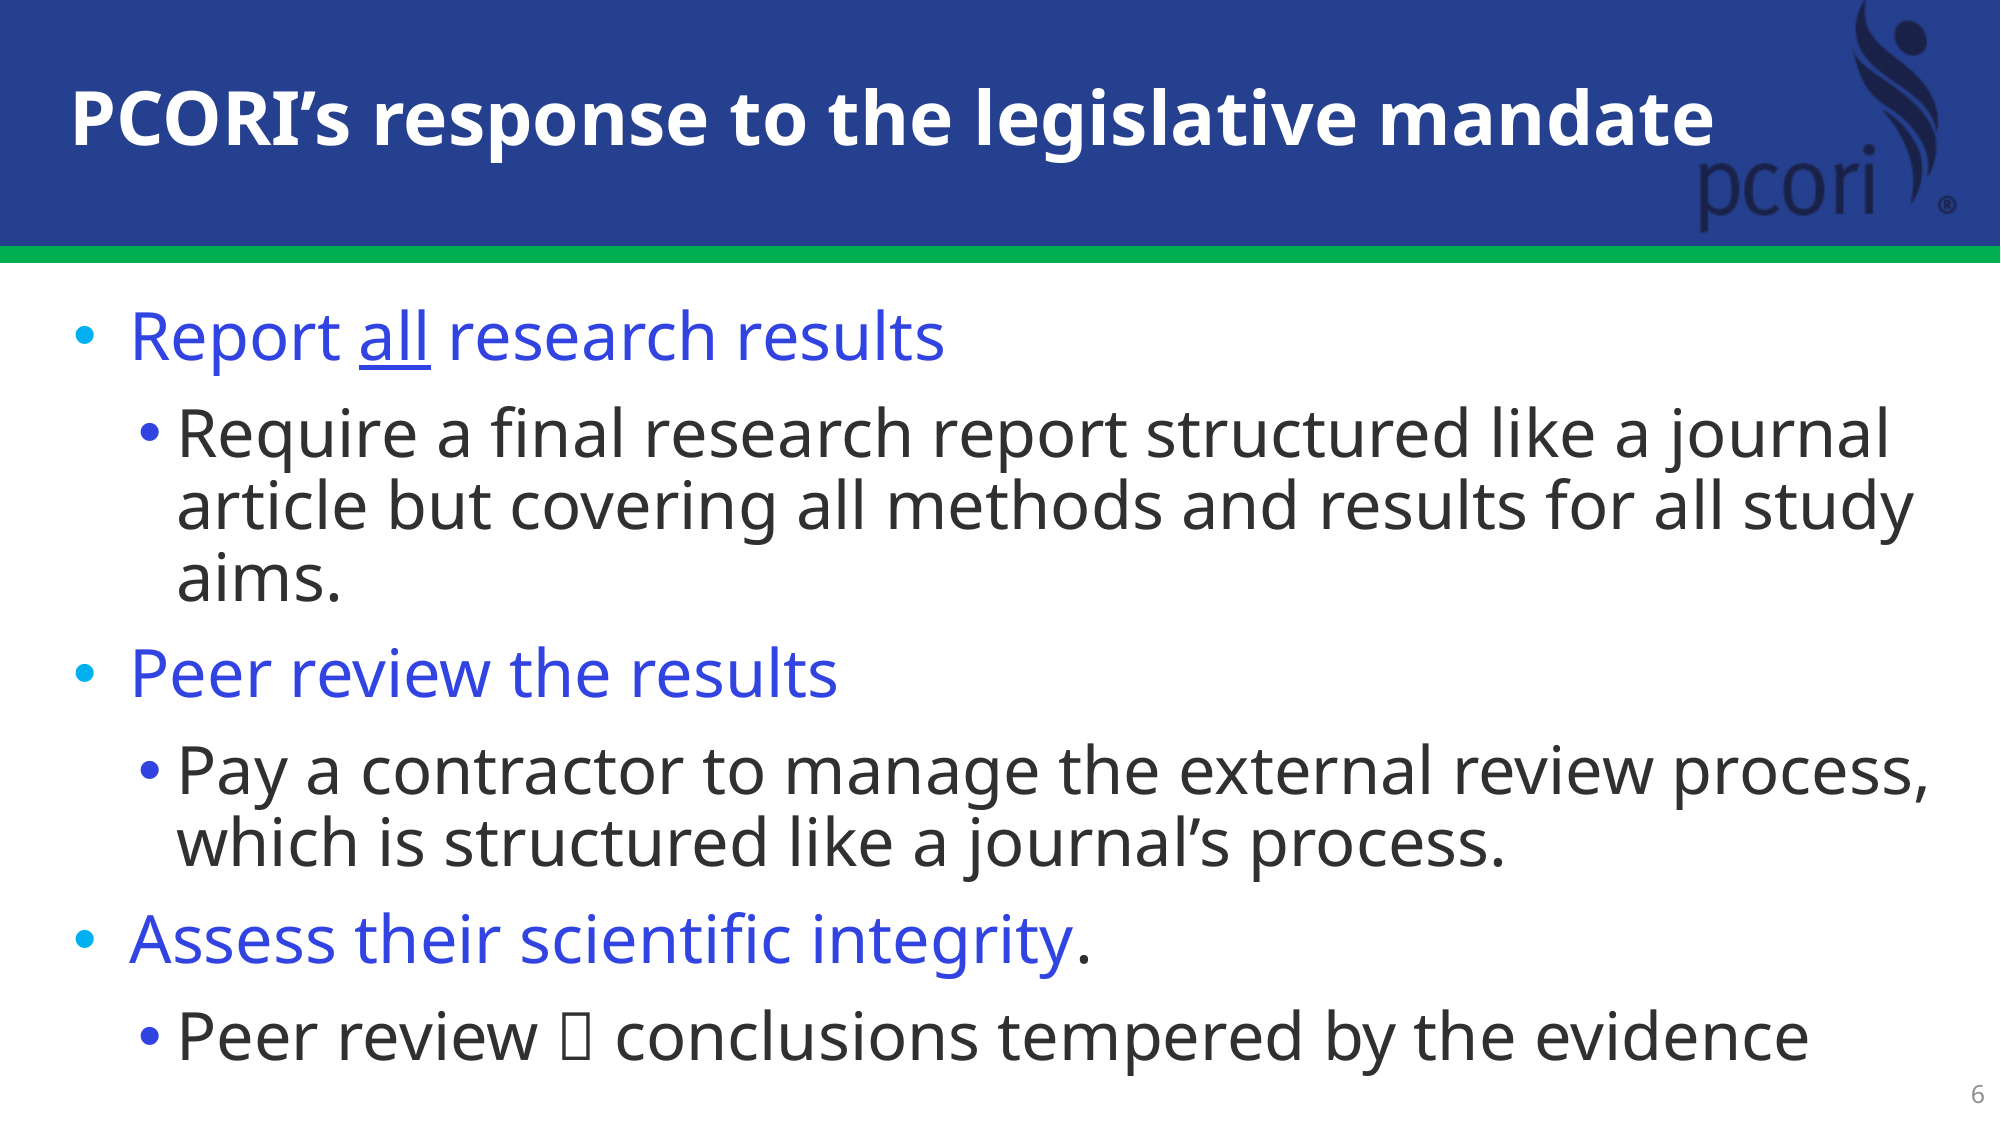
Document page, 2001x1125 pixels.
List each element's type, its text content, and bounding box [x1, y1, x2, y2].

slide_number 6 [1550, 1065, 2000, 1125]
list PCORI’s response to the legislative mandate [54, 0, 1944, 236]
picture [0, 0, 2000, 246]
list Report all research results Require a final research report structured like a journal article but covering all methods and results for all study aims. Peer review the results Pay a contractor to manage the external review process, which is structured like a journal’s process. Assess their scientific integrity. Peer review  conclusions tempered by the evidence [54, 295, 1978, 1066]
